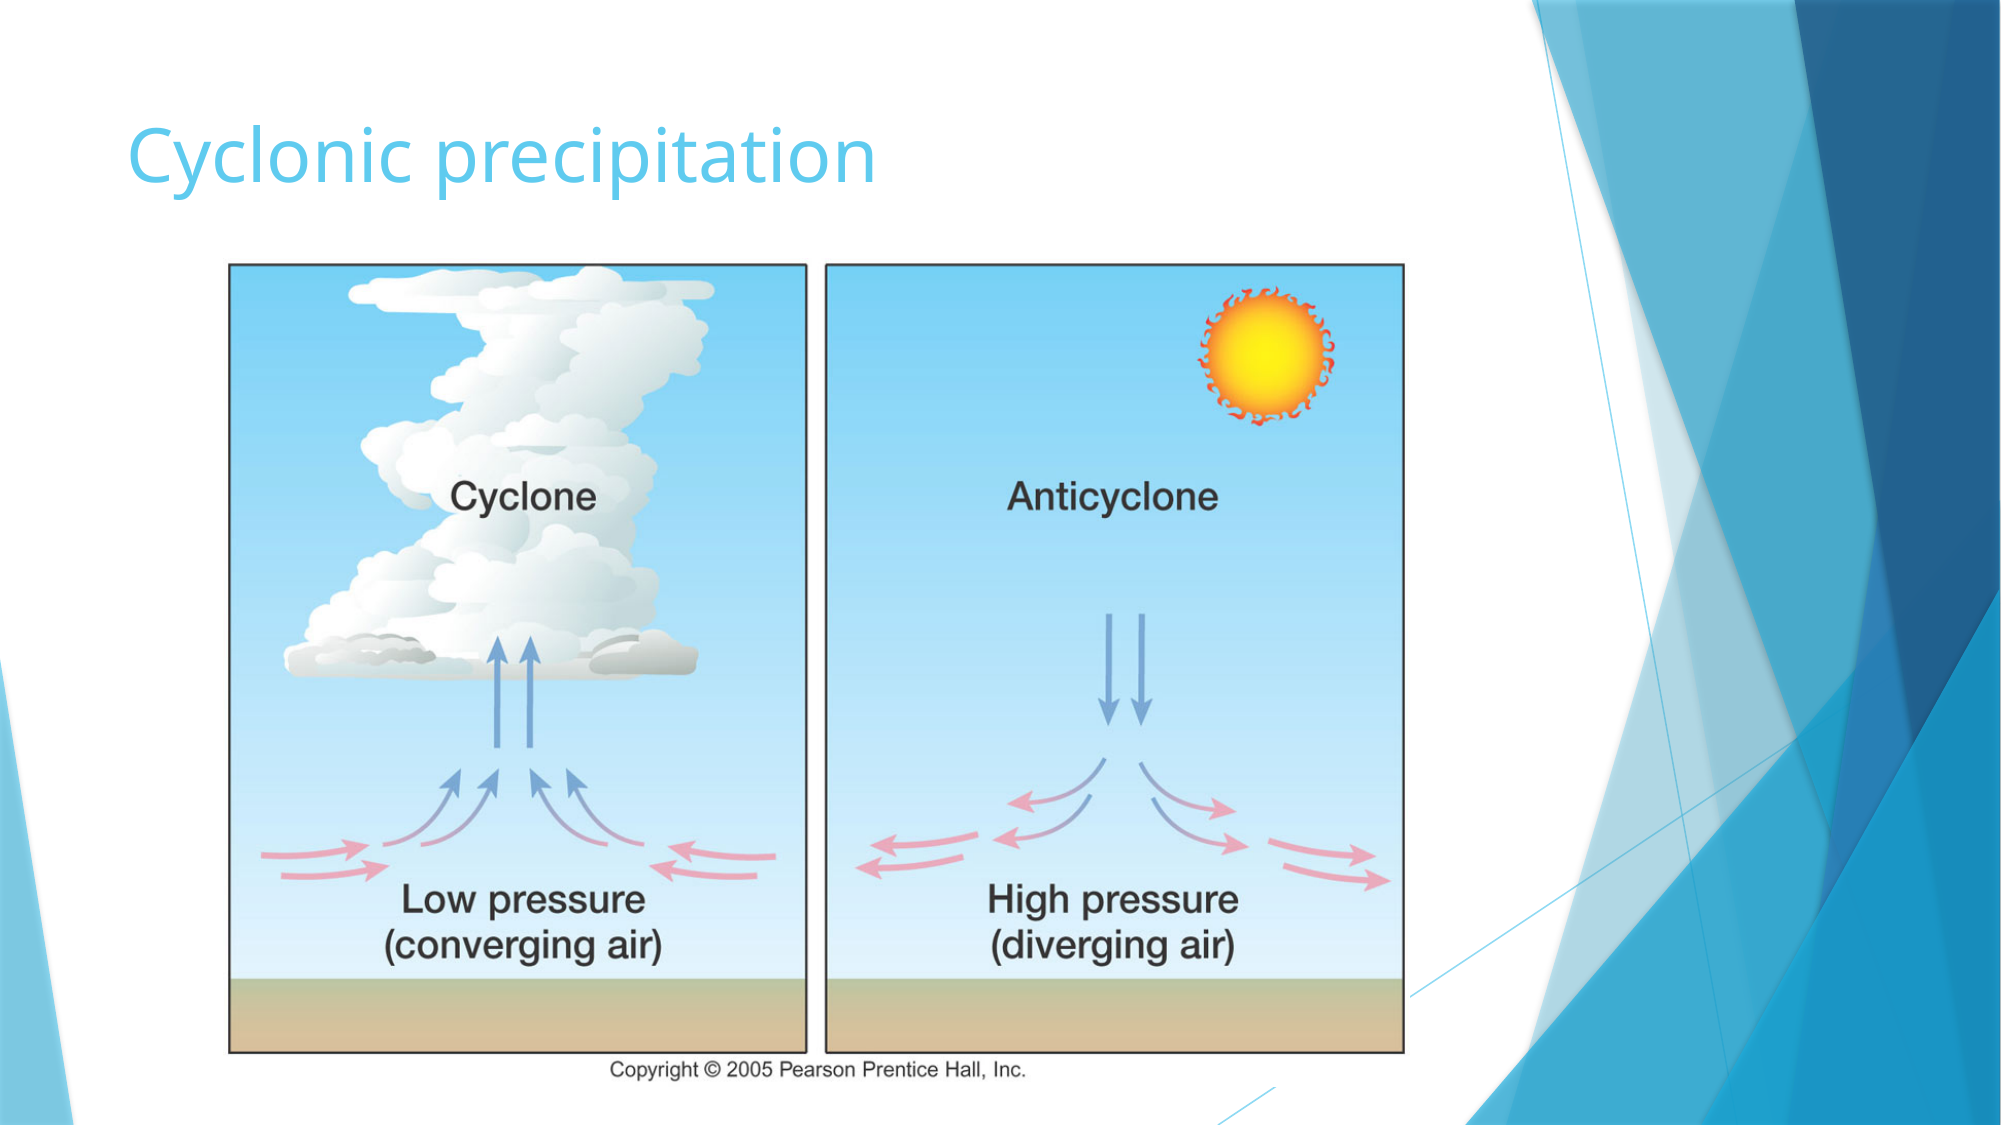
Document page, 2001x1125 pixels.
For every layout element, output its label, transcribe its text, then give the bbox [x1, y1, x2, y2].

picture [222, 257, 1410, 1088]
title Cyclonic precipitation [111, 99, 1522, 317]
